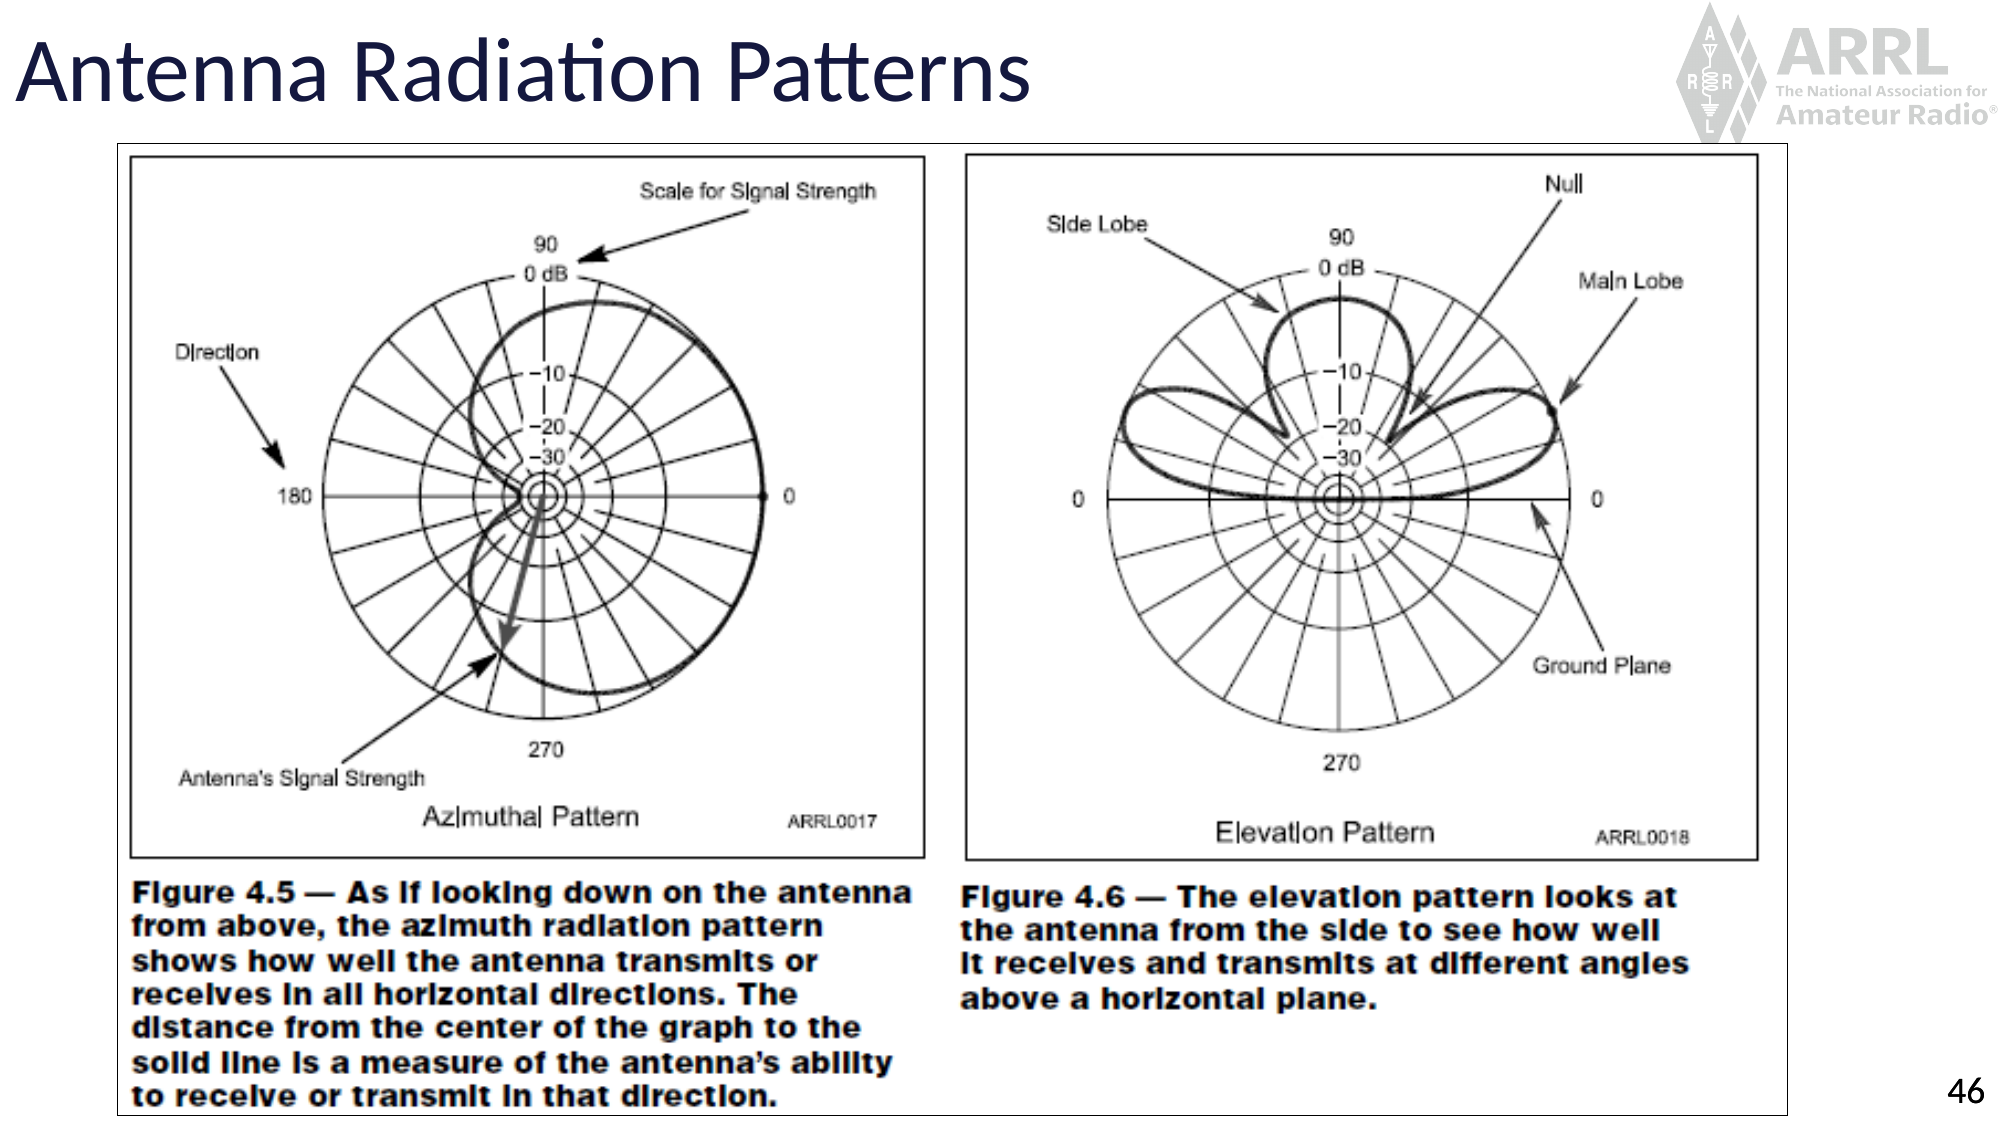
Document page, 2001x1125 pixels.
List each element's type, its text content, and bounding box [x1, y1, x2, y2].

picture [117, 0, 2000, 1116]
title Antenna Radiation Patterns [0, 0, 1725, 144]
